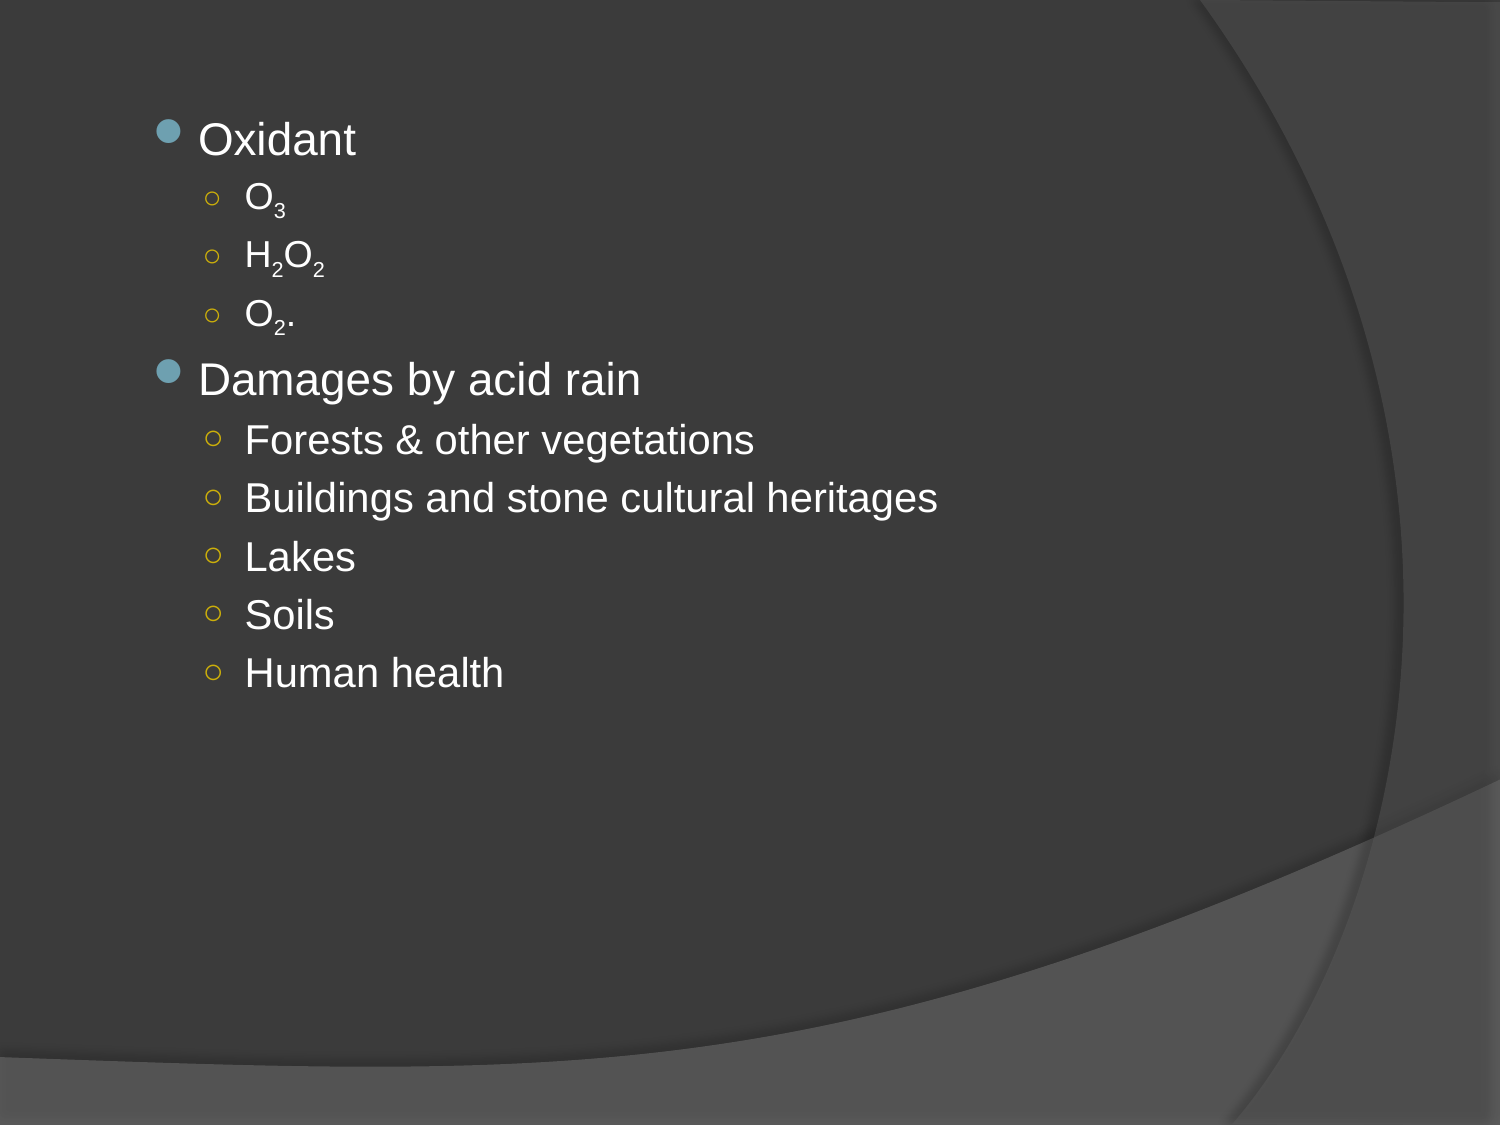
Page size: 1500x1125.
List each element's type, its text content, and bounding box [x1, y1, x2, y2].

list Oxidant O3 H2O2 O2. Damages by acid rain Forests & other vegetations Buildings and stone cultural heritages Lakes Soils Human health [64, 101, 1412, 1047]
